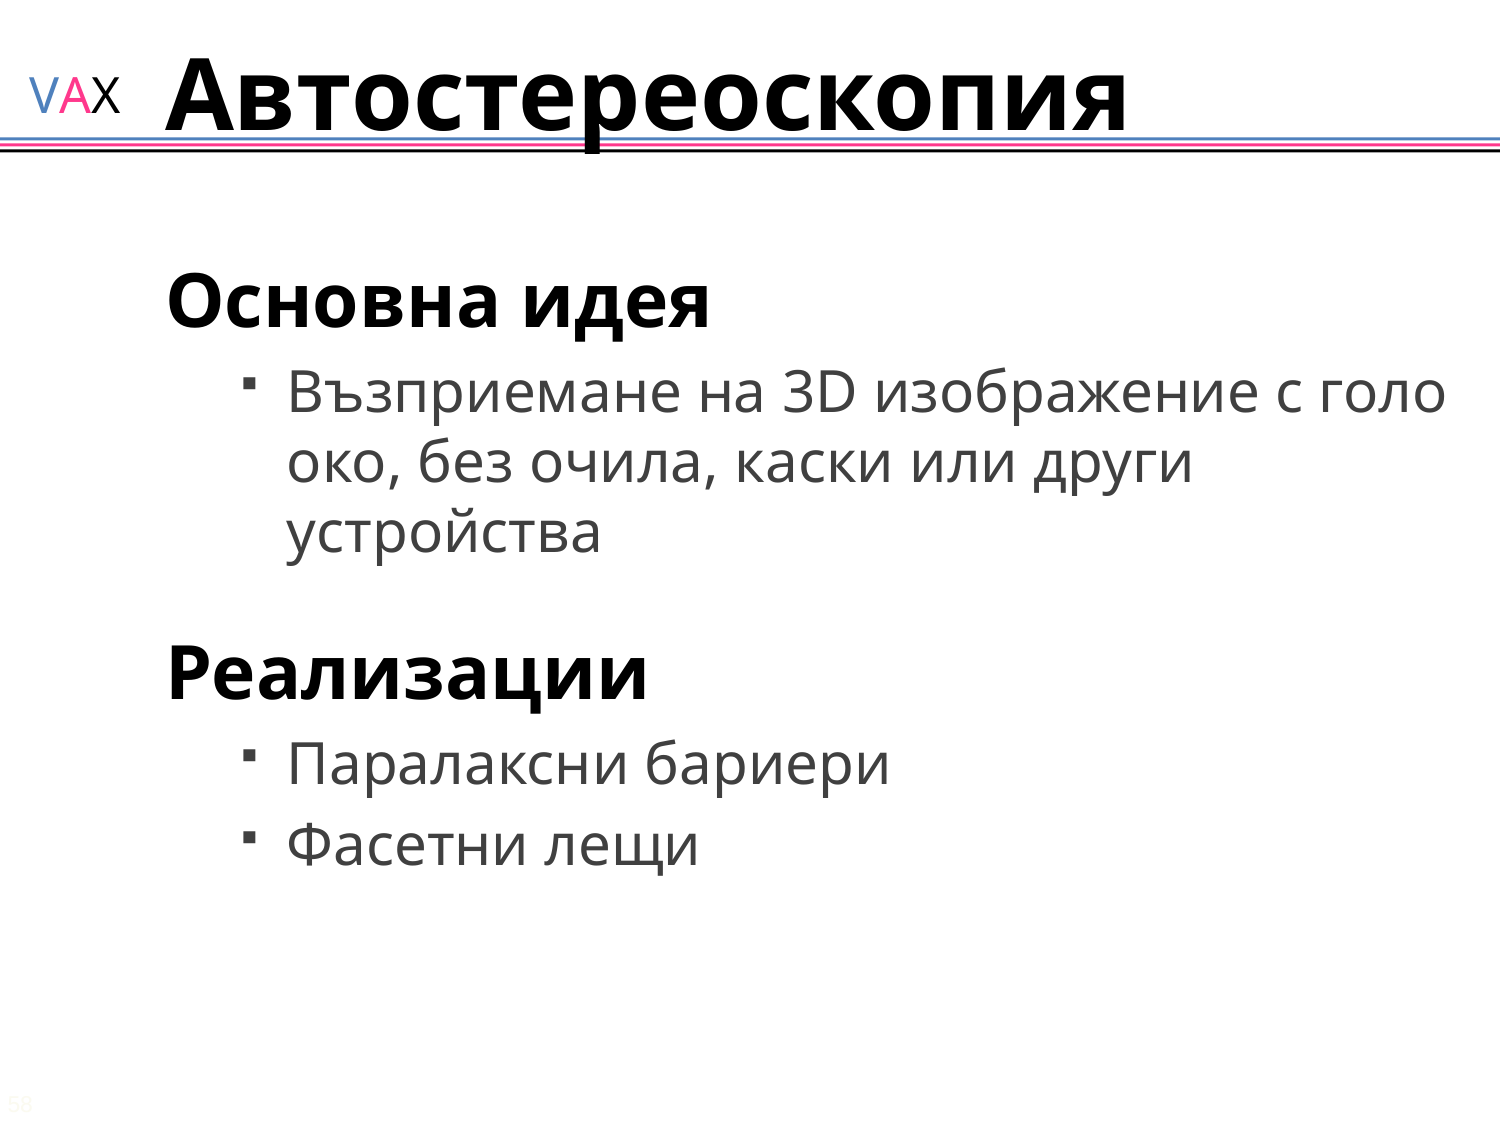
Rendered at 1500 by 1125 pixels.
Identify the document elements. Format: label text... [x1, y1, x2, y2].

title Автостереоскопия [0, 37, 1500, 144]
list Основна идея Възприемане на 3D изображение с голо око, без очила, каски или други устройства Реализации Паралаксни бариери Фасетни лещи [150, 200, 1488, 1113]
